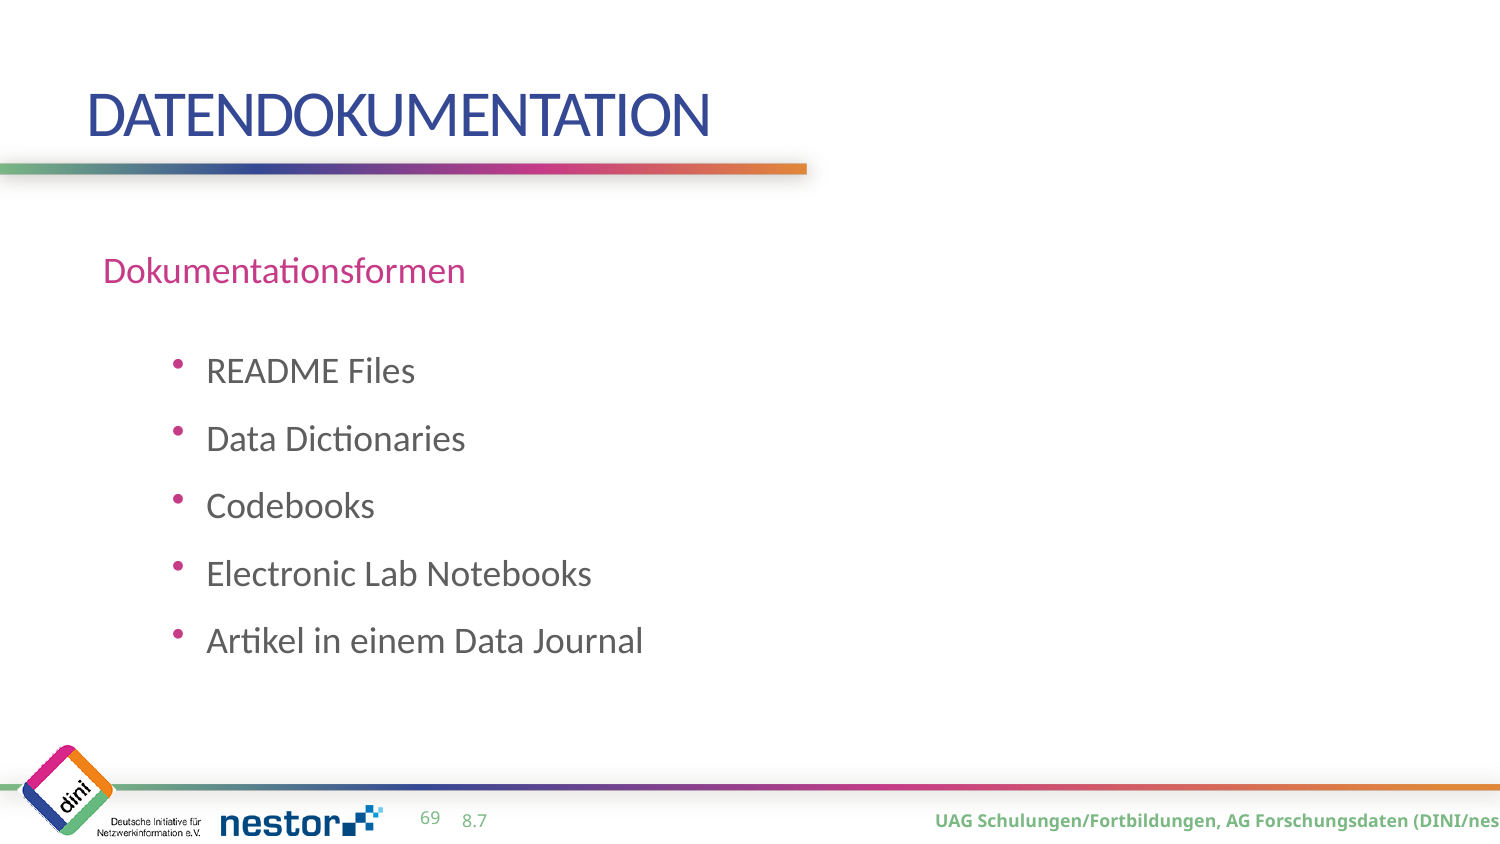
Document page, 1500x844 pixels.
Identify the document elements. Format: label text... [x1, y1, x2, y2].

list README Files Data Dictionaries Codebooks Electronic Lab Notebooks Artikel in einem Data Journal [157, 316, 755, 773]
text_box 8.7 [433, 801, 502, 838]
title Datendokumentation [77, 61, 1423, 158]
picture [1423, 817, 1428, 825]
list Dokumentationsformen [88, 238, 1432, 301]
picture [1280, 819, 1289, 825]
picture [0, 138, 837, 204]
picture [0, 731, 1500, 844]
slide_number 68 [406, 801, 454, 841]
